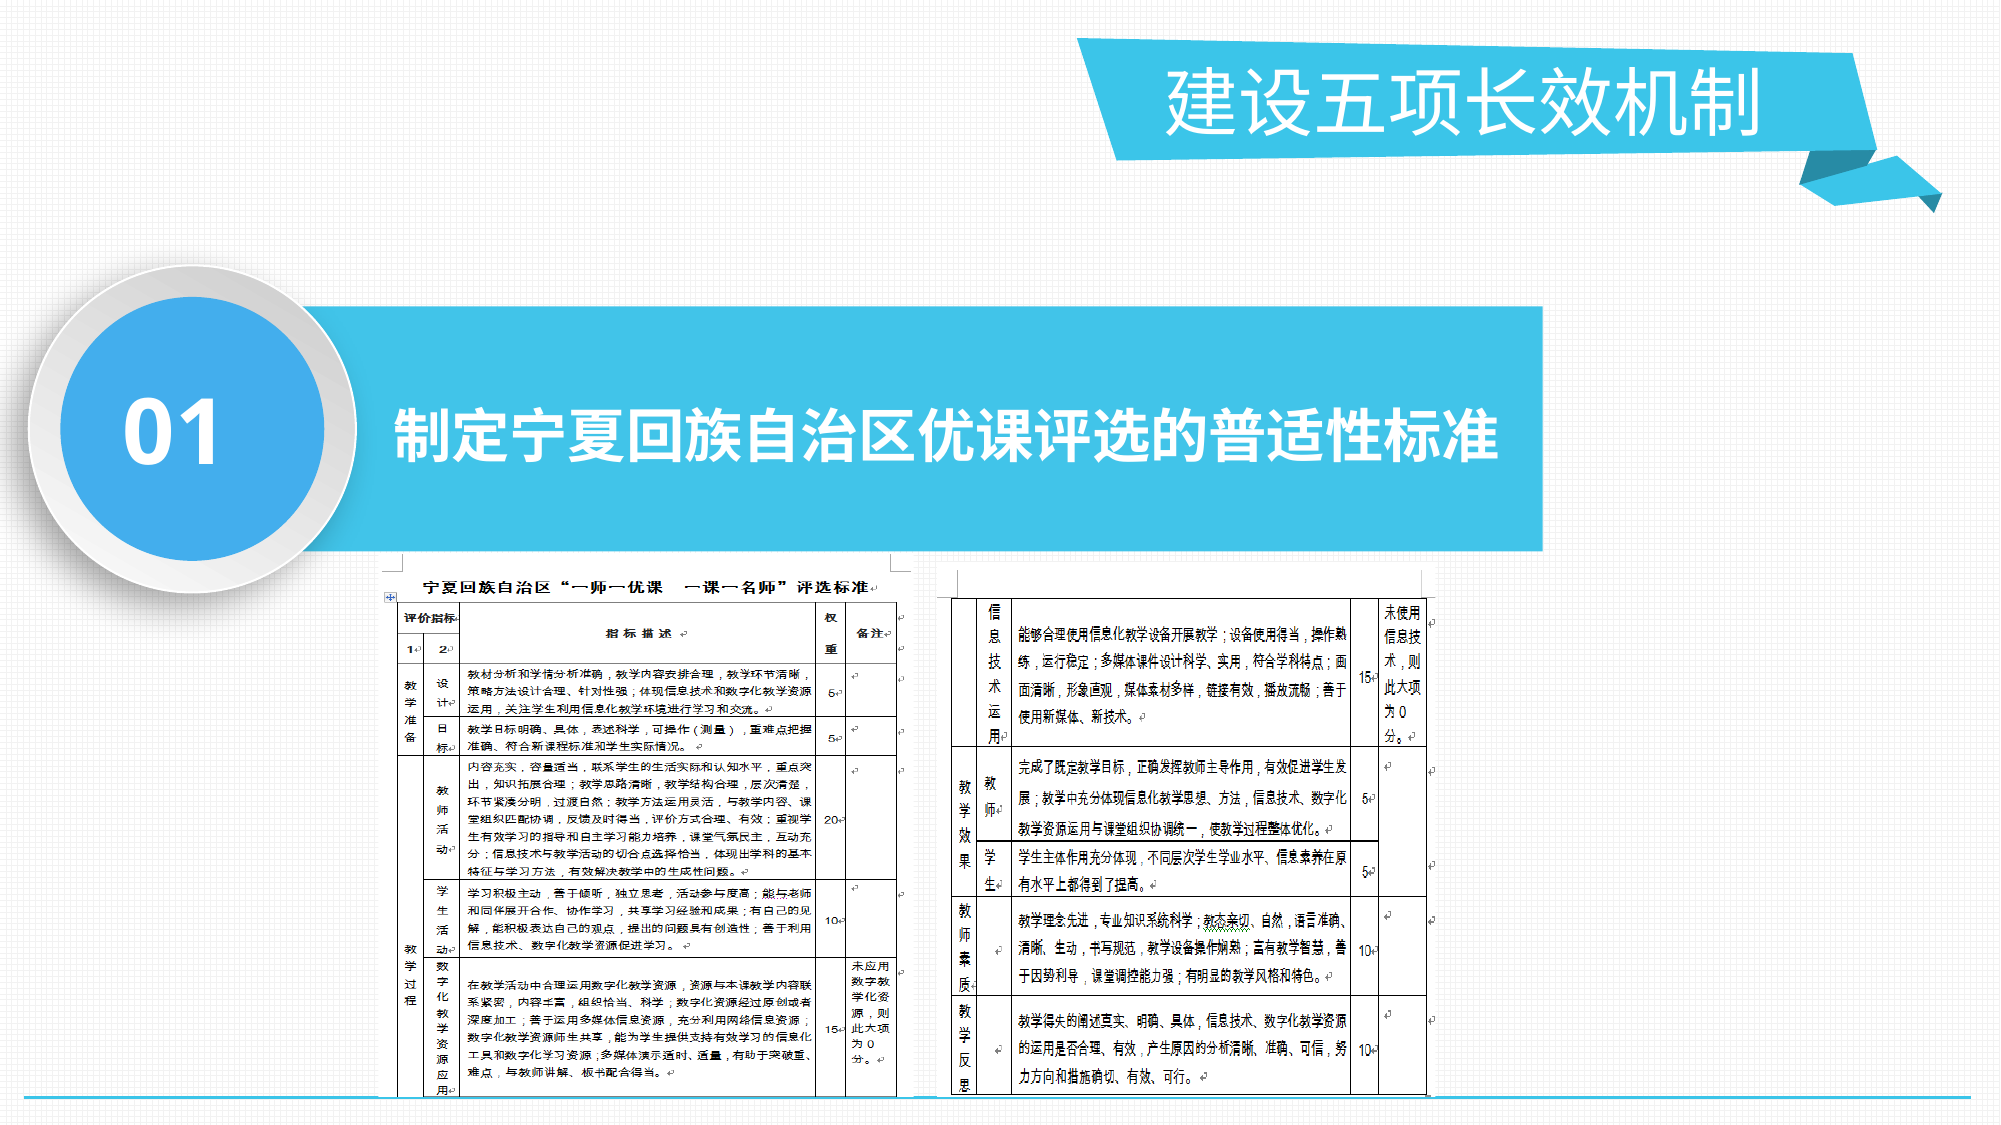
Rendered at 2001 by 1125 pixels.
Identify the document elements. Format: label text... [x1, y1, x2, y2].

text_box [1076, 38, 1945, 214]
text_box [28, 265, 356, 593]
picture [937, 562, 1436, 1097]
text_box [356, 305, 1544, 552]
text_box 制定宁夏回族自治区优课评选的普适性标准 [378, 378, 1531, 477]
picture [378, 553, 914, 1097]
